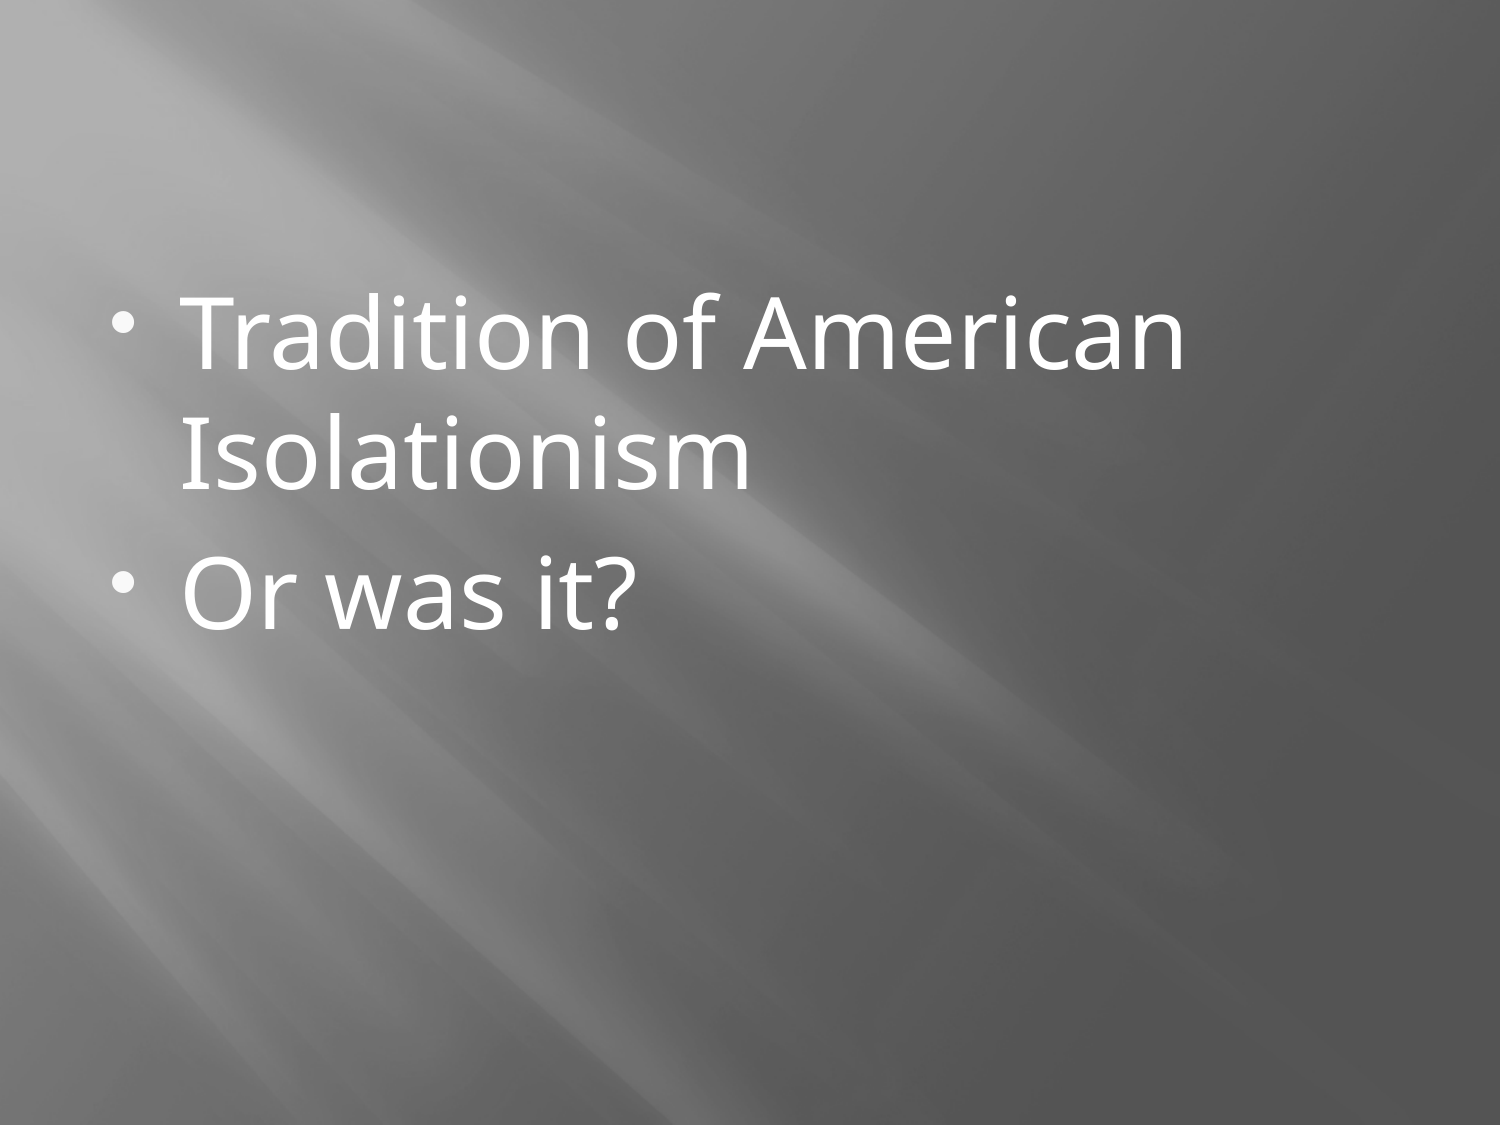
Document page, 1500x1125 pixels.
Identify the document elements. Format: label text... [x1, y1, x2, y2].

list Tradition of American Isolationism Or was it? [75, 262, 1425, 1035]
